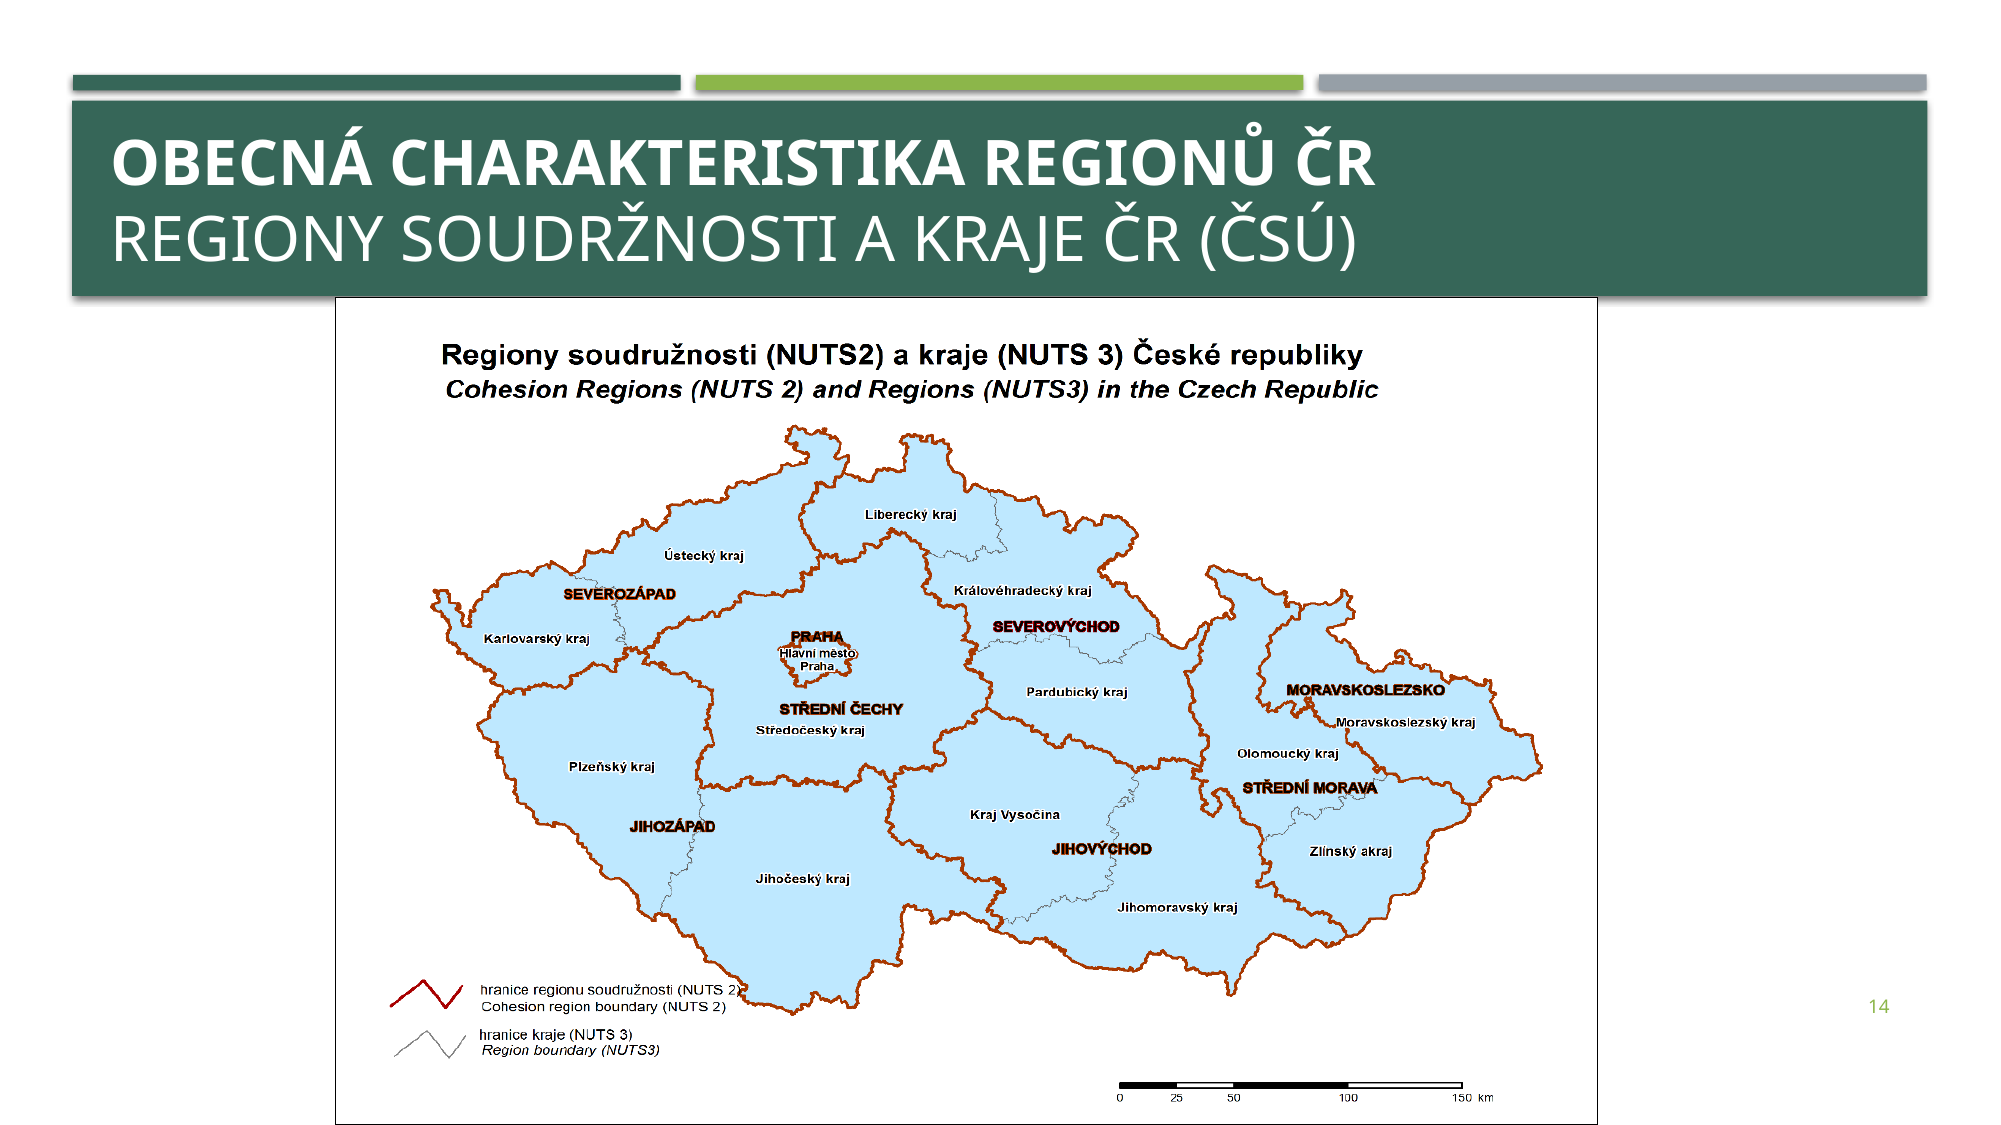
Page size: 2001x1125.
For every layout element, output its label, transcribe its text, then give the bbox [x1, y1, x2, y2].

slide_number 14 [1732, 977, 1905, 1037]
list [335, 297, 1598, 1125]
title Obecná charakteristika regionů Čr REGIONY SOUDRŽNOSTI A KRAJE ČR (ČSÚ) [95, 115, 1905, 282]
